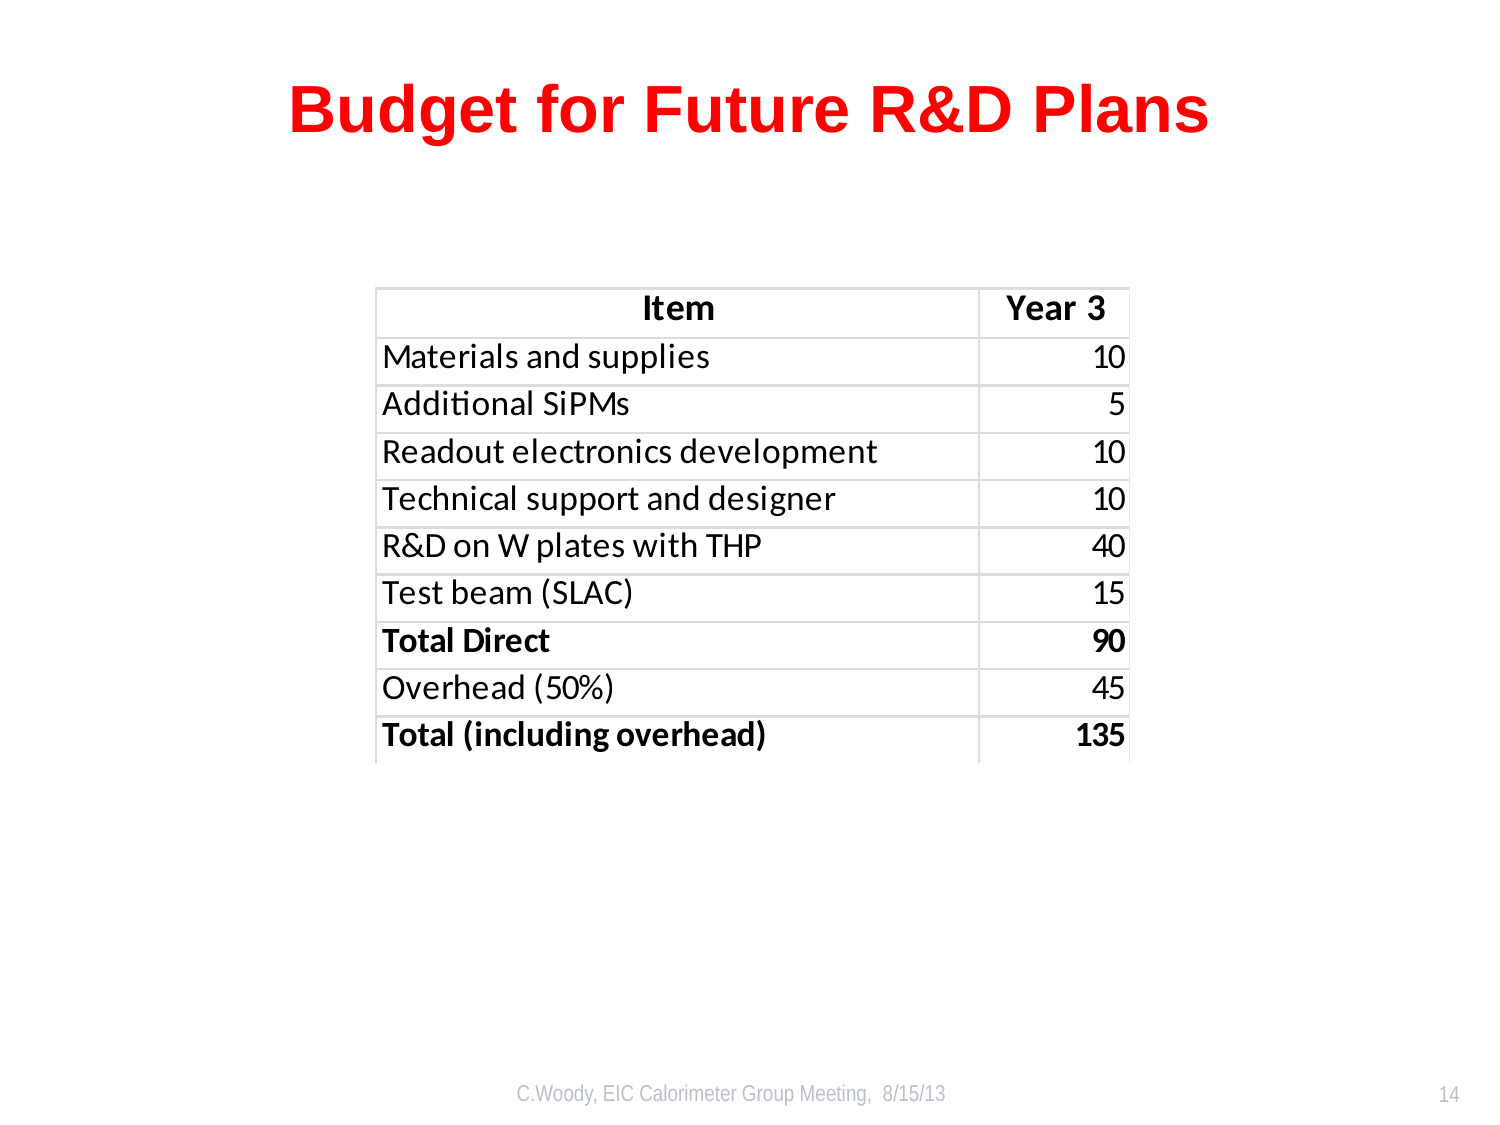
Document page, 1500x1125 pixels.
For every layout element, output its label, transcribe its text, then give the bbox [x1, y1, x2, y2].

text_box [374, 287, 1132, 766]
footer C.Woody, EIC Calorimeter Group Meeting, 8/15/13 [450, 1072, 1013, 1113]
title Budget for Future R&D Plans [75, 62, 1425, 150]
slide_number 14 [1125, 1074, 1475, 1113]
